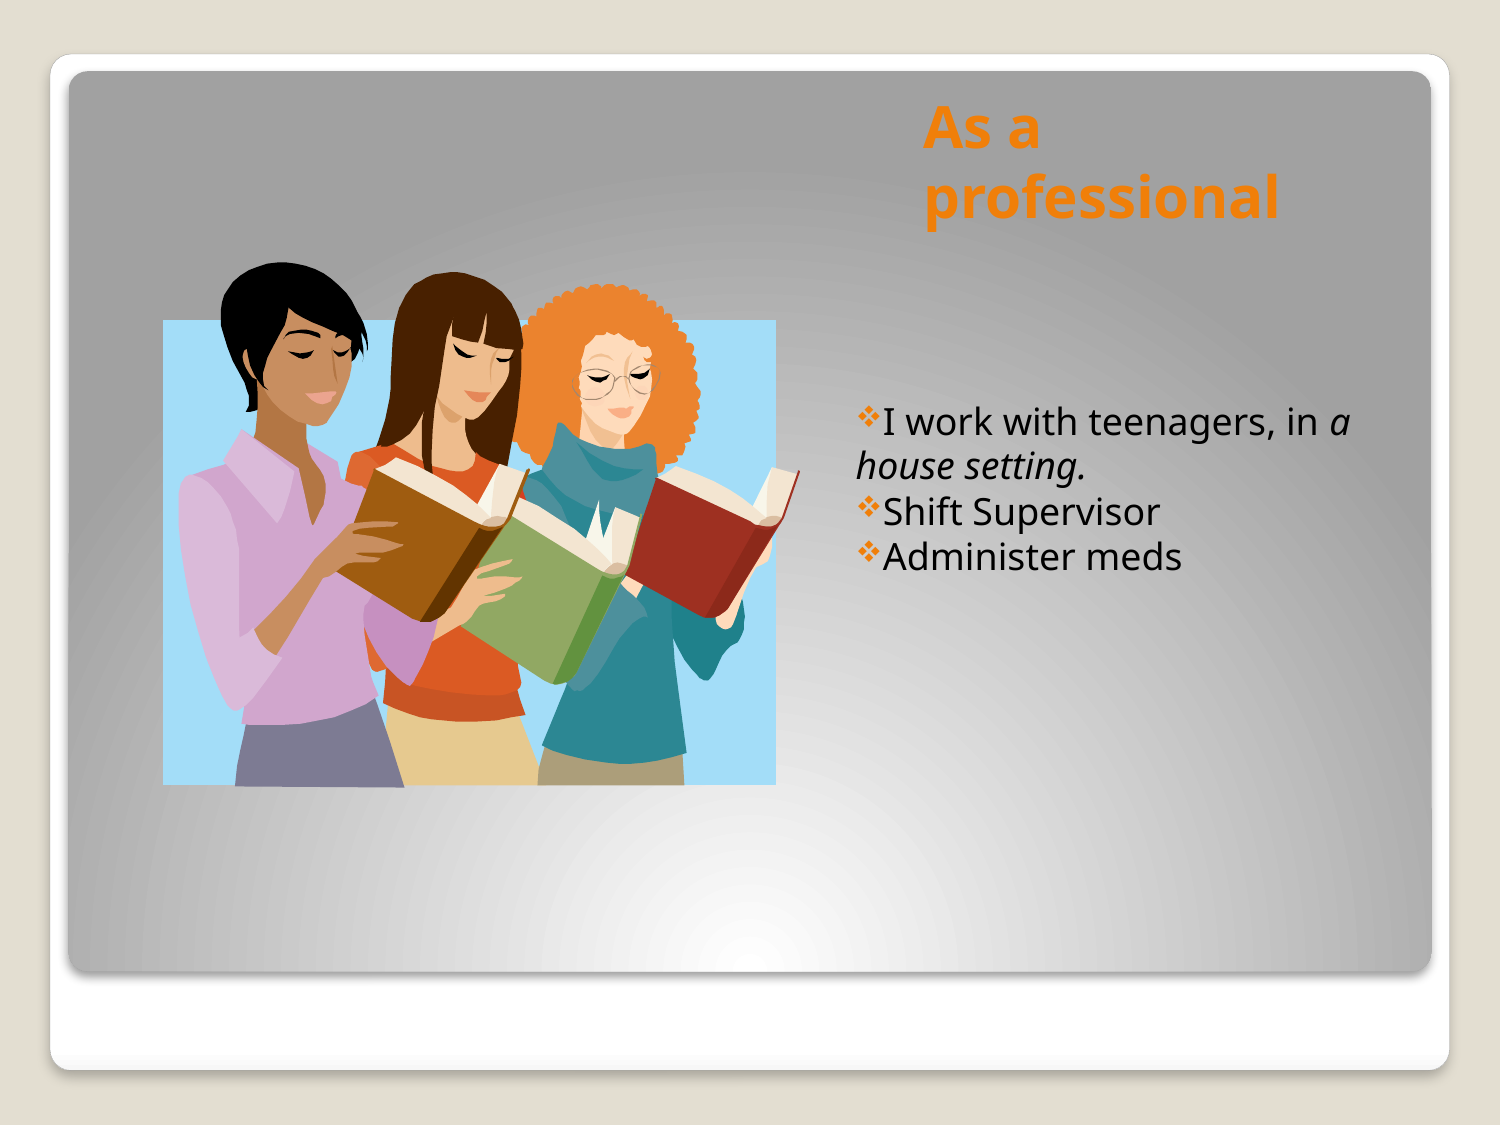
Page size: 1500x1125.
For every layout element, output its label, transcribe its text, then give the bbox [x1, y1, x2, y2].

list I work with teenagers, in a house setting. Shift Supervisor Administer meds [837, 237, 1397, 1013]
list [162, 262, 801, 788]
title As a professional [908, 50, 1397, 237]
